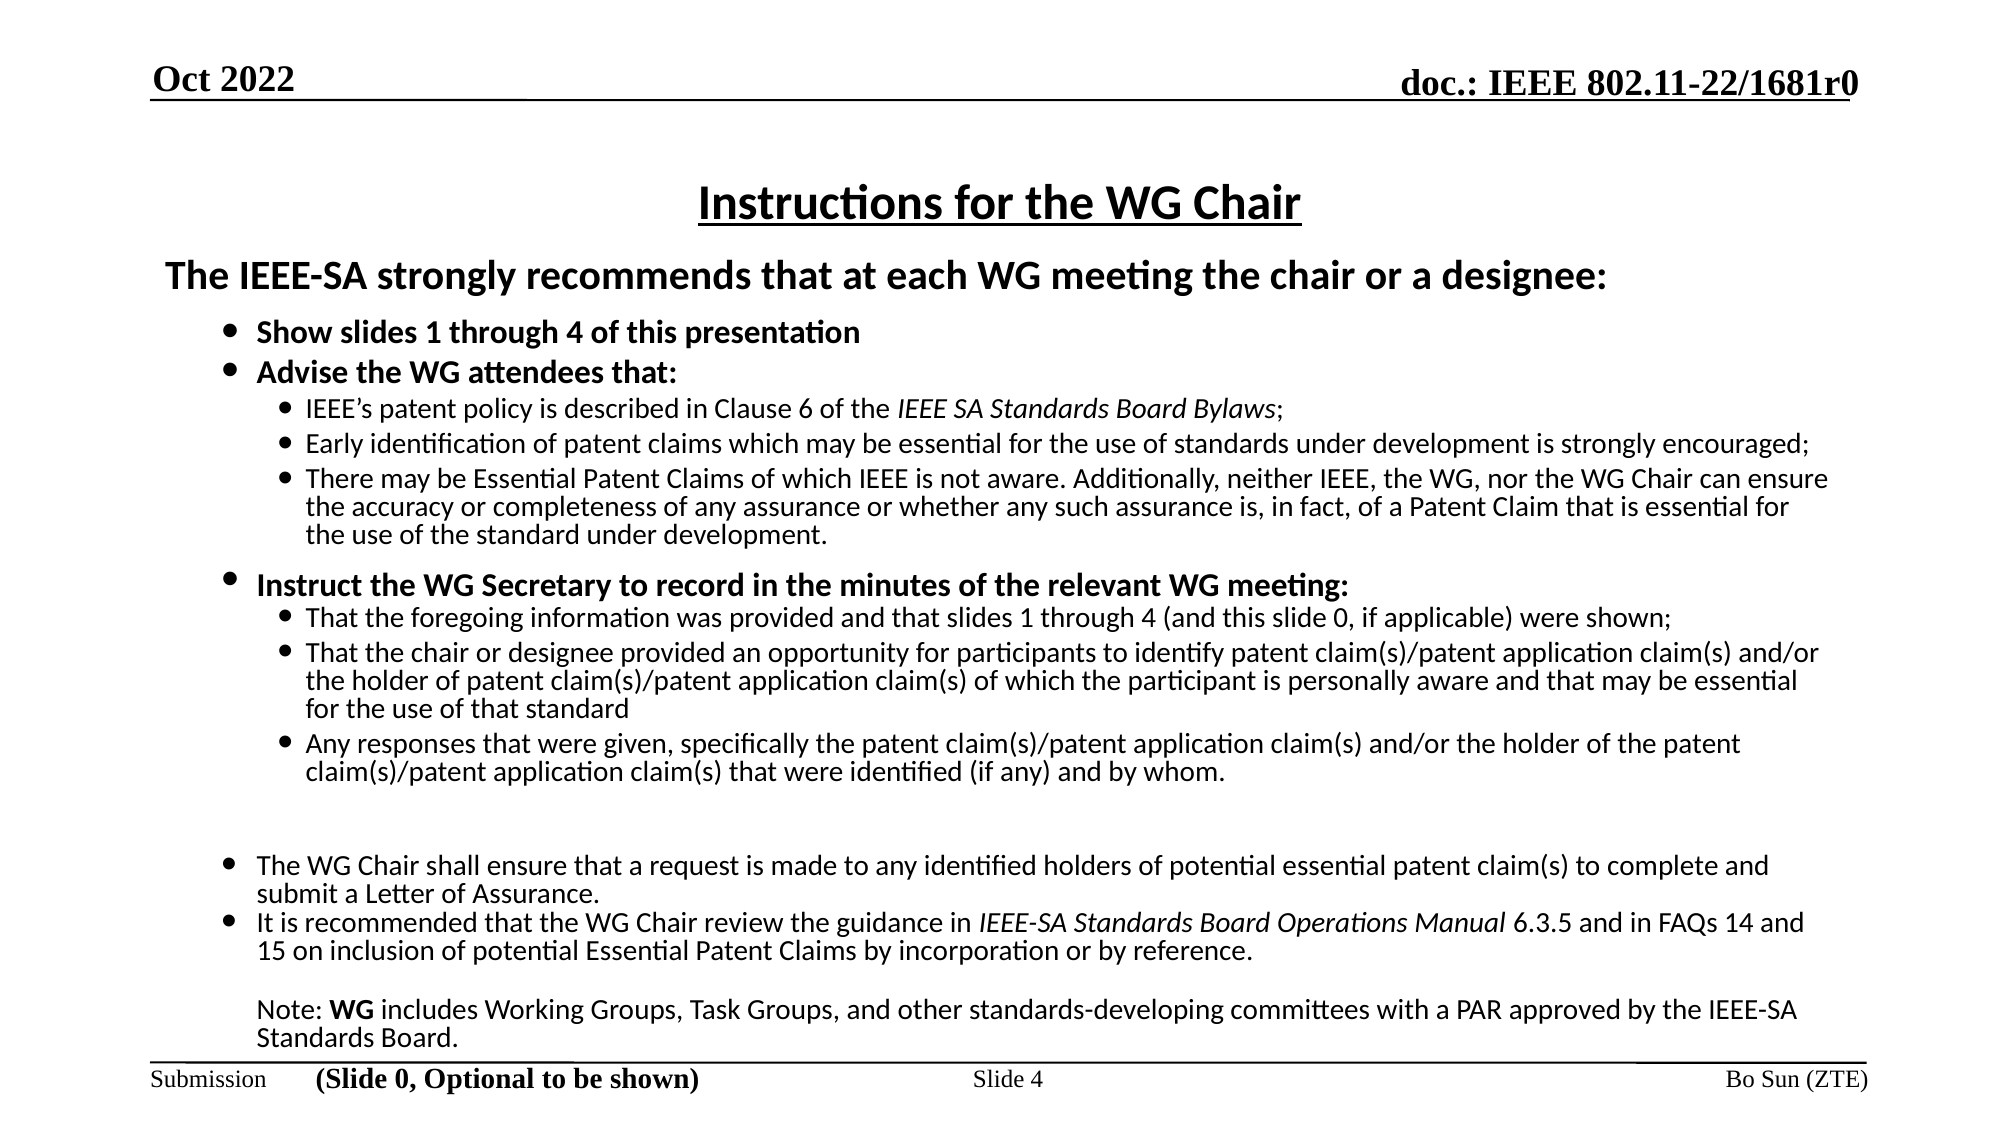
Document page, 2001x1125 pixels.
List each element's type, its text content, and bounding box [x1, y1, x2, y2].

title Instructions for the WG Chair [149, 112, 1850, 249]
slide_number Slide 4 [949, 1061, 1067, 1123]
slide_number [152, 54, 563, 100]
footer Bo Sun (ZTE) [1171, 1061, 1869, 1093]
text_box (Slide 0, Optional to be shown) [300, 1052, 715, 1102]
list The IEEE-SA strongly recommends that at each WG meeting the chair or a designee: Show slides 1 through 4 of this presentation Advise the WG attendees that: IEEE’s patent policy is described in Clause 6 of the IEEE SA Standards Board Bylaws; Early identification of patent claims which may be essential for the use of standards under development is strongly encouraged; There may be Essential Patent Claims of which IEEE is not aware. Additionally, neither IEEE, the WG, nor the WG Chair can ensure the accuracy or completeness of any assurance or whether any such assurance is, in fact, of a Patent Claim that is essential for the use of the standard under development. Instruct the WG Secretary to record in the minutes of the relevant WG meeting: That the foregoing information was provided and that slides 1 through 4 (and this slide 0, if applicable) were shown; That the chair or designee provided an opportunity for participants to identify patent claim(s)/patent application claim(s) and/or the holder of patent claim(s)/patent application claim(s) of which the participant is personally aware and that may be essential for the use of that standard Any responses that were given, specifically the patent claim(s)/patent application claim(s) and/or the holder of the patent claim(s)/patent application claim(s) that were identified (if any) and by whom. The WG Chair shall ensure that a request is made to any identified holders of potential essential patent claim(s) to complete and submit a Letter of Assurance. It is recommended that the WG Chair review the guidance in IEEE-SA Standards Board Operations Manual 6.3.5 and in FAQs 14 and 15 on inclusion of potential Essential Patent Claims by incorporation or by reference. Note: WG includes Working Groups, Task Groups, and other standards-developing committees with a PAR approved by the IEEE-SA Standards Board. [149, 249, 1850, 925]
